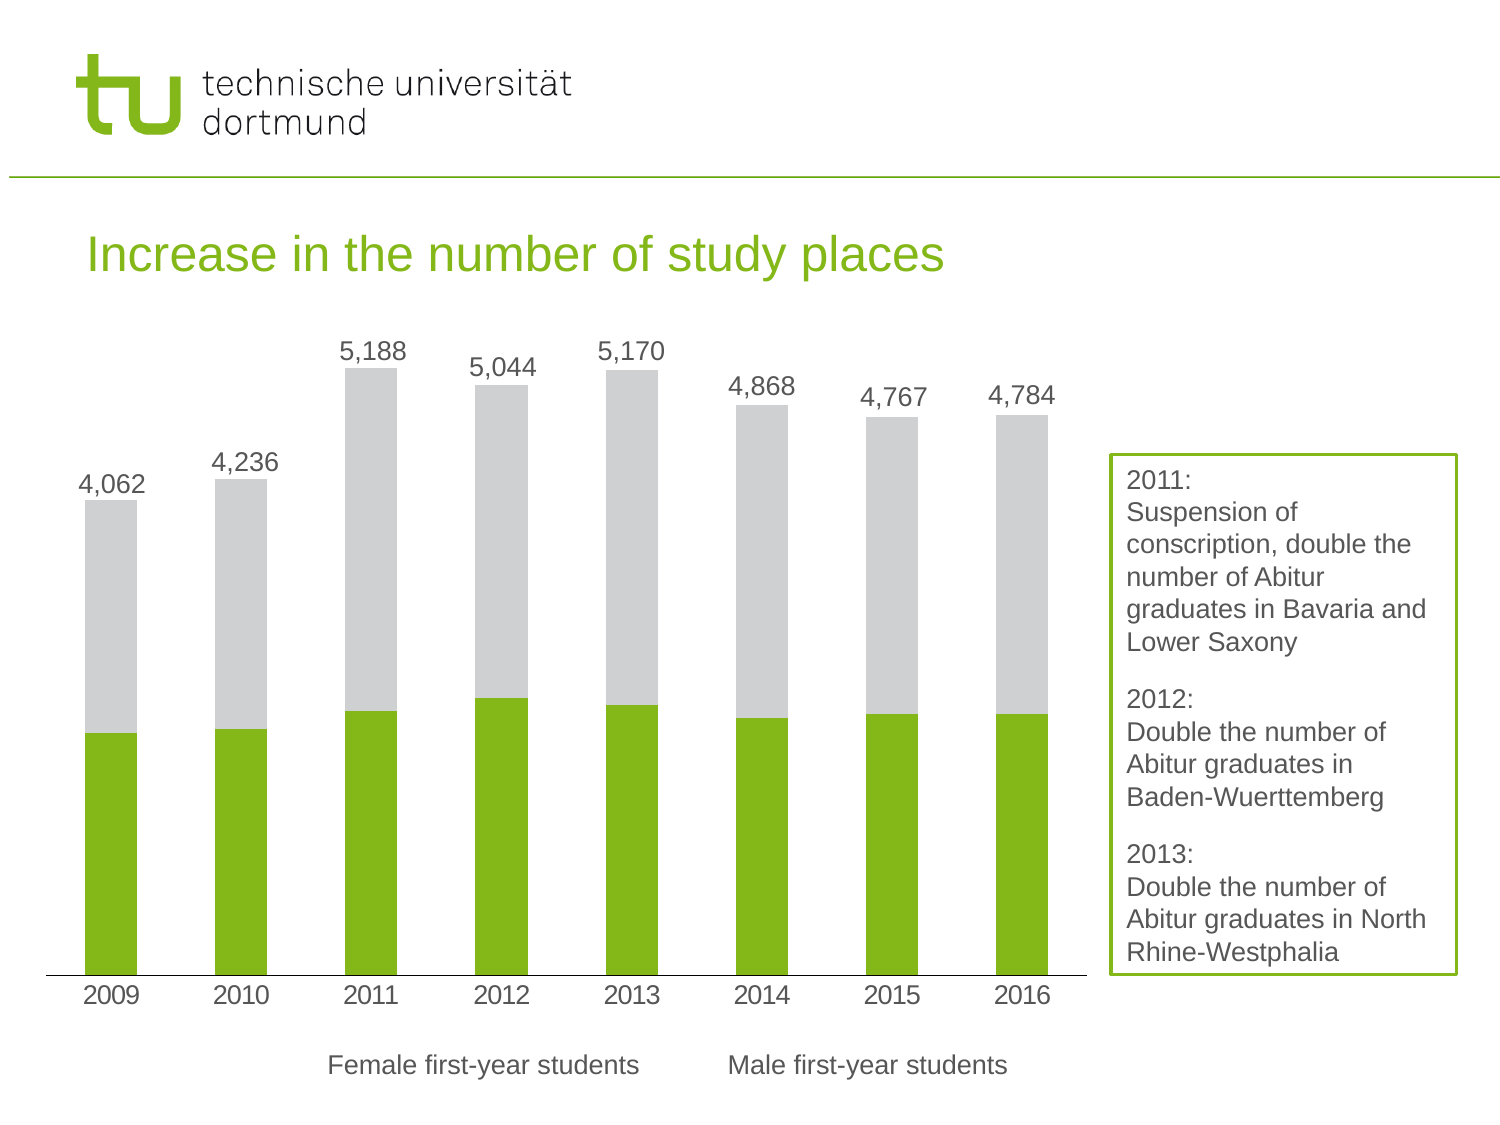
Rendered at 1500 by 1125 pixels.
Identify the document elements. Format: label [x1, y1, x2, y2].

chart [45, 162, 1459, 1111]
picture [76, 54, 573, 145]
